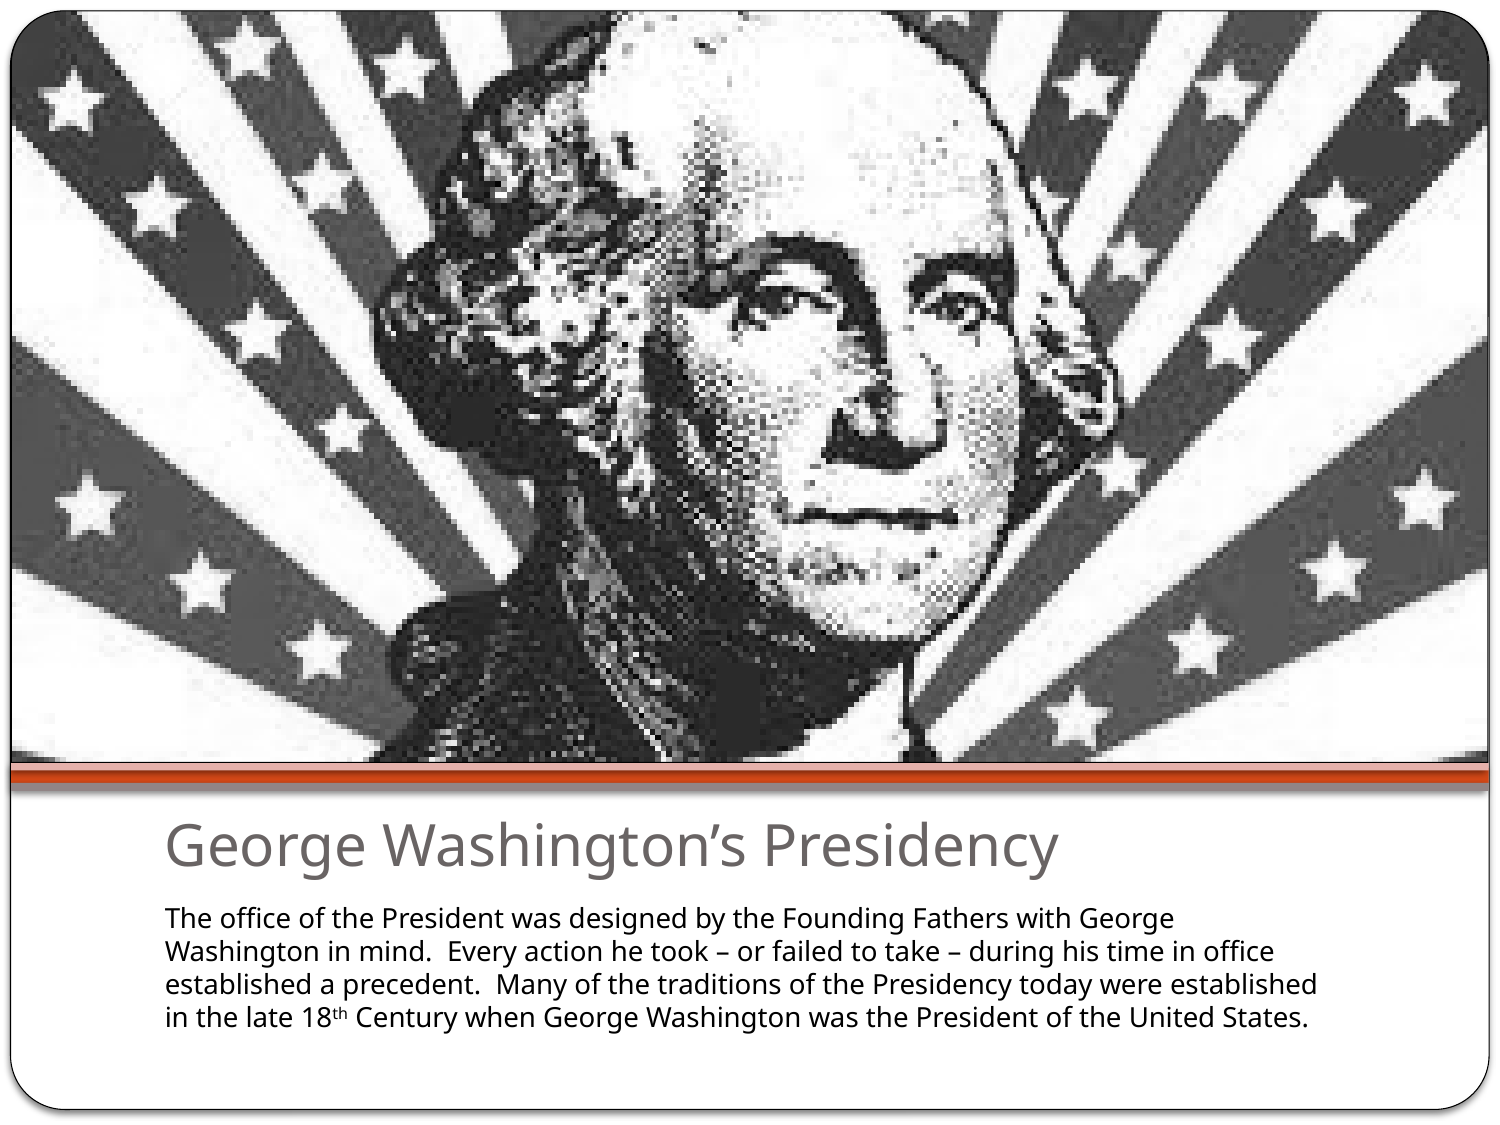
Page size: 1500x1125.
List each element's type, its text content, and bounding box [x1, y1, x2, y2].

list The office of the President was designed by the Founding Fathers with George Washington in mind. Every action he took – or failed to take – during his time in office established a precedent. Many of the traditions of the Presidency today were established in the late 18th Century when George Washington was the President of the United States. [150, 893, 1350, 1063]
title George Washington’s Presidency [150, 803, 1350, 890]
picture [10, 10, 1489, 763]
